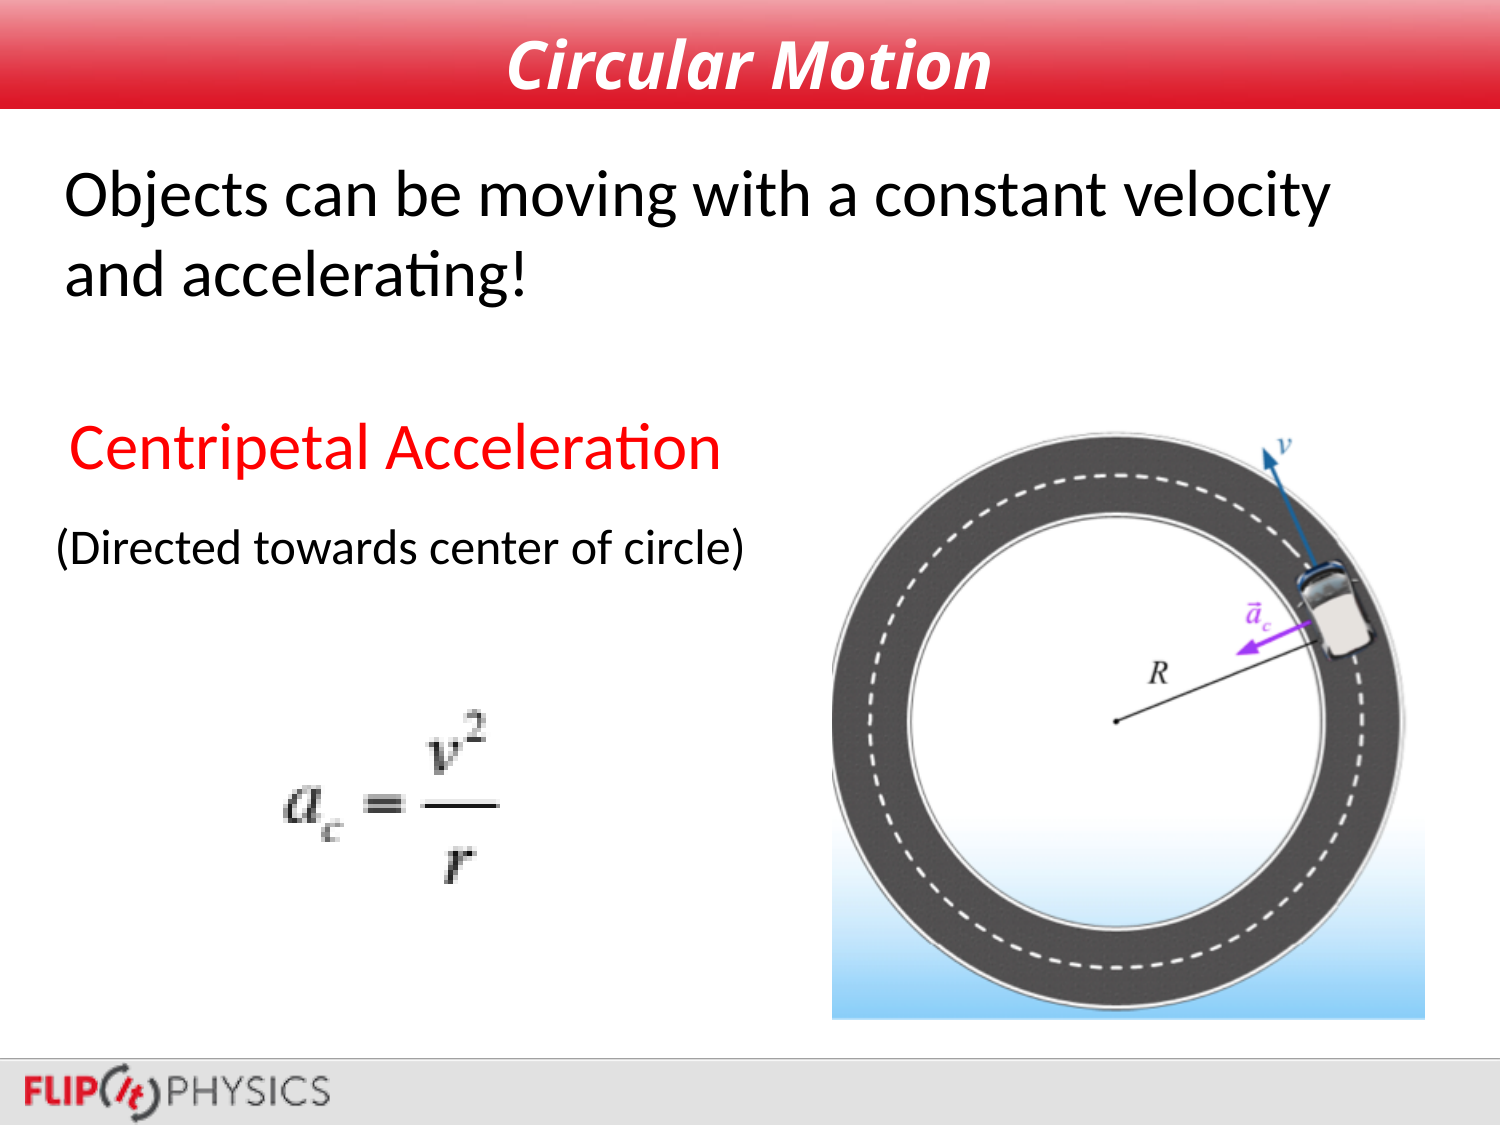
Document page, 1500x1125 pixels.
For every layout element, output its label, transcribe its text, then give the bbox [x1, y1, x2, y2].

picture [0, 1058, 1500, 1125]
picture [832, 417, 1426, 1020]
list Objects can be moving with a constant velocity and accelerating! [50, 142, 1445, 1020]
text_box Centripetal Acceleration [55, 395, 738, 490]
title Circular Motion [75, 15, 1425, 91]
text_box (Directed towards center of circle) [39, 506, 762, 582]
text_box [274, 694, 506, 891]
picture [0, 0, 1500, 109]
